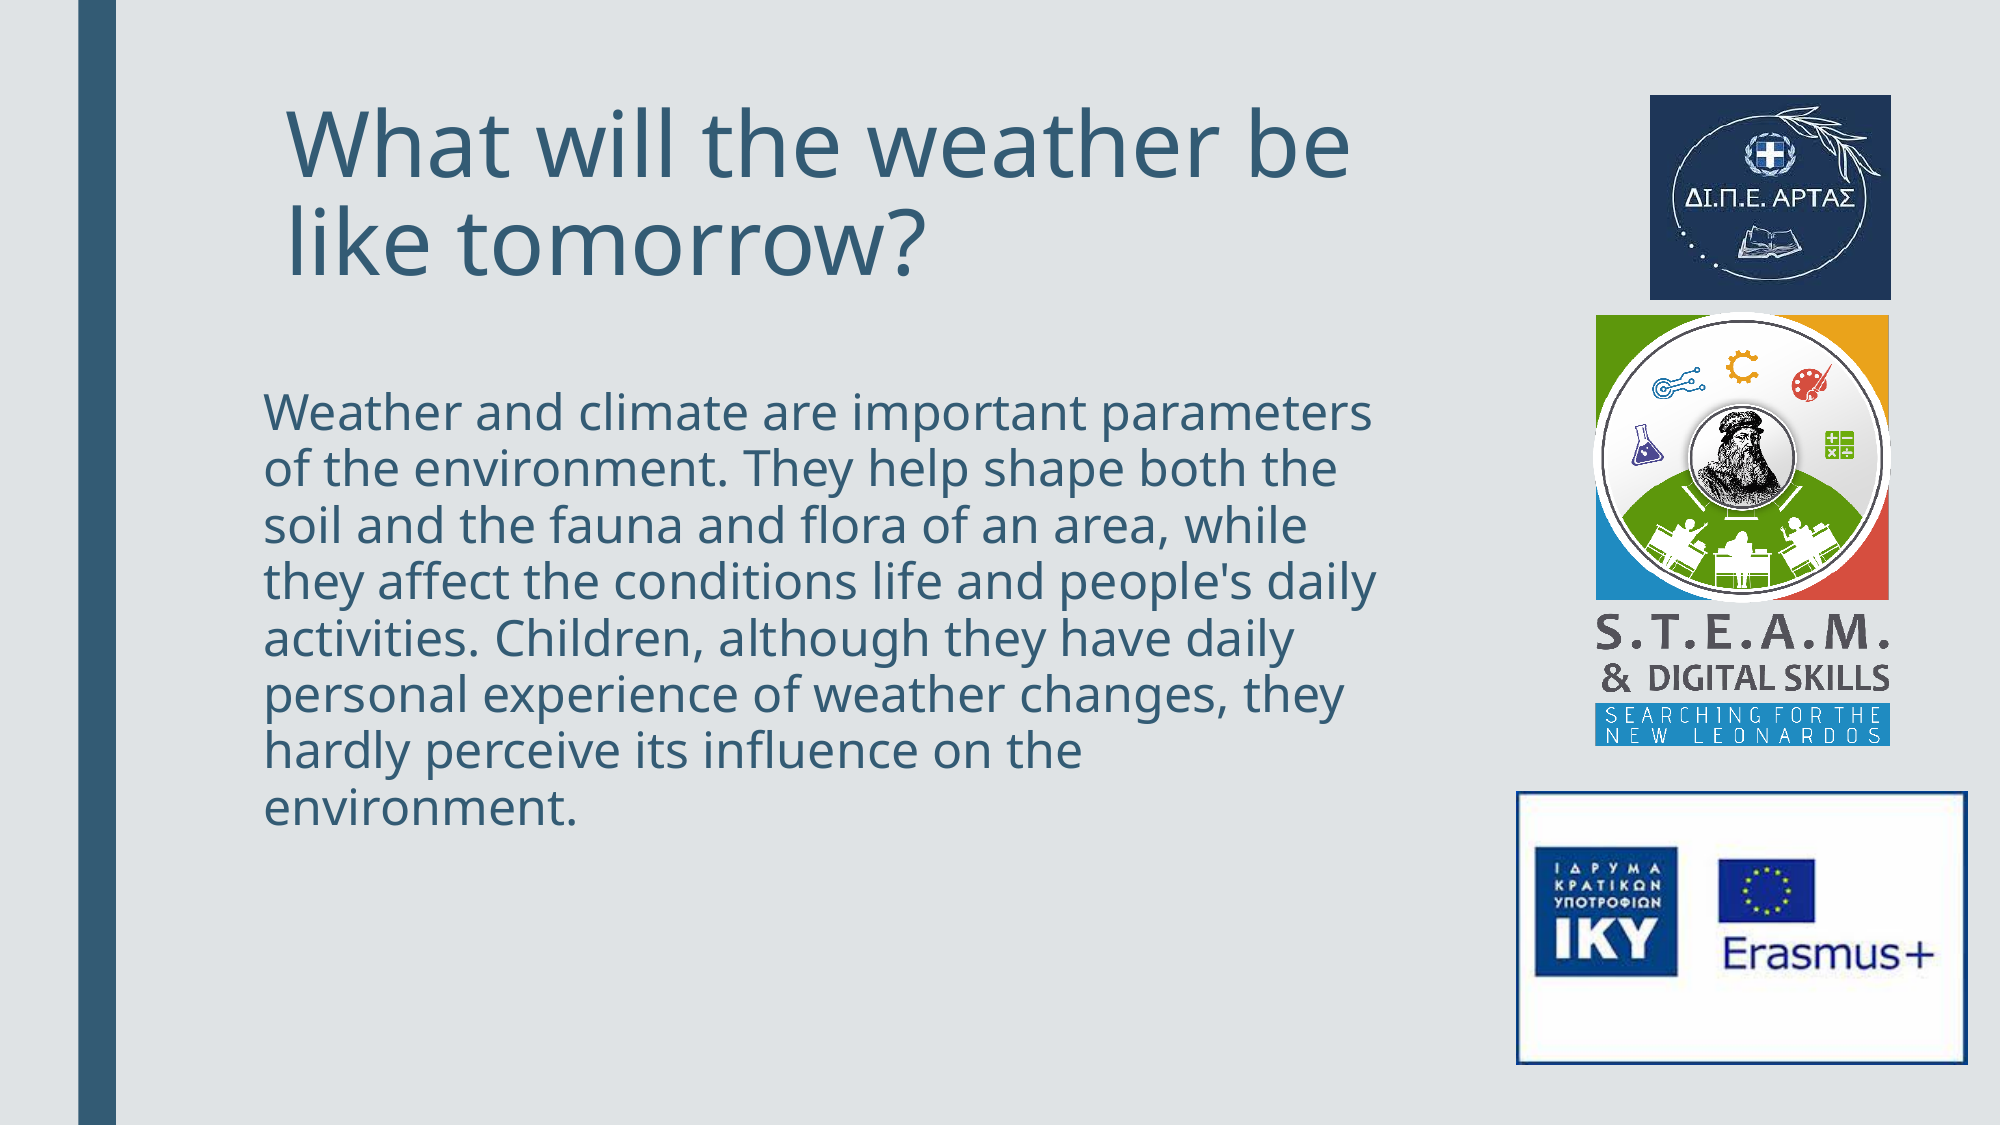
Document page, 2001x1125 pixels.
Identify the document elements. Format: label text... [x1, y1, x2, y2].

picture [1593, 312, 1891, 747]
picture [1650, 95, 1891, 300]
list Weather and climate are important parameters of the environment. They help shape both the soil and the fauna and flora of an area, while they affect the conditions life and people's daily activities. Children, although they have daily personal experience of weather changes, they hardly perceive its influence on the environment. [185, 284, 1401, 938]
title What will the weather be like tomorrow? [269, 91, 1500, 212]
picture [1516, 791, 1968, 1065]
